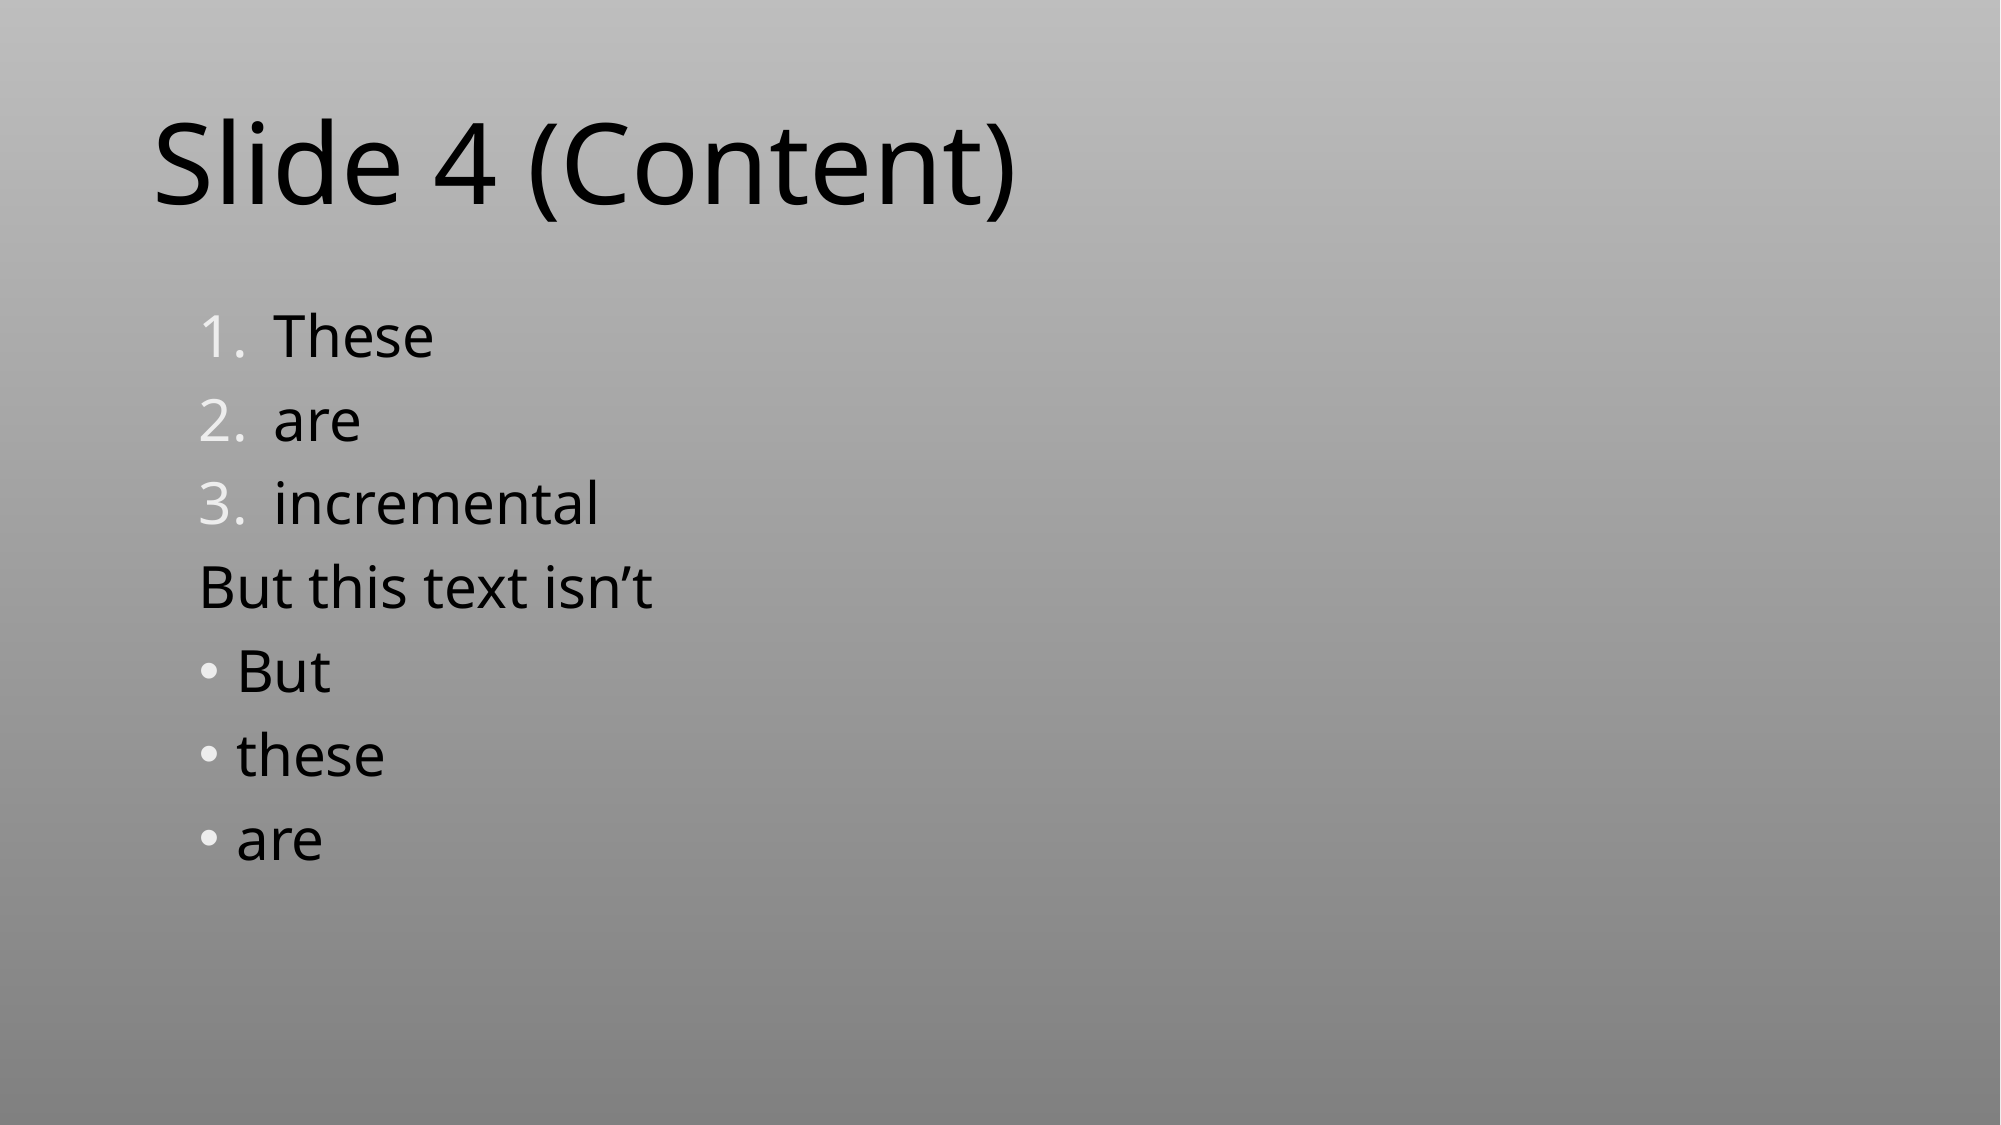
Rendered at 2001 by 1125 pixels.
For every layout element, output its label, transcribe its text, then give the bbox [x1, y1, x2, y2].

list These are incremental But this text isn’t But these are [183, 299, 1863, 1014]
picture [0, 0, 2001, 1125]
title Slide 4 (Content) [137, 59, 1863, 278]
